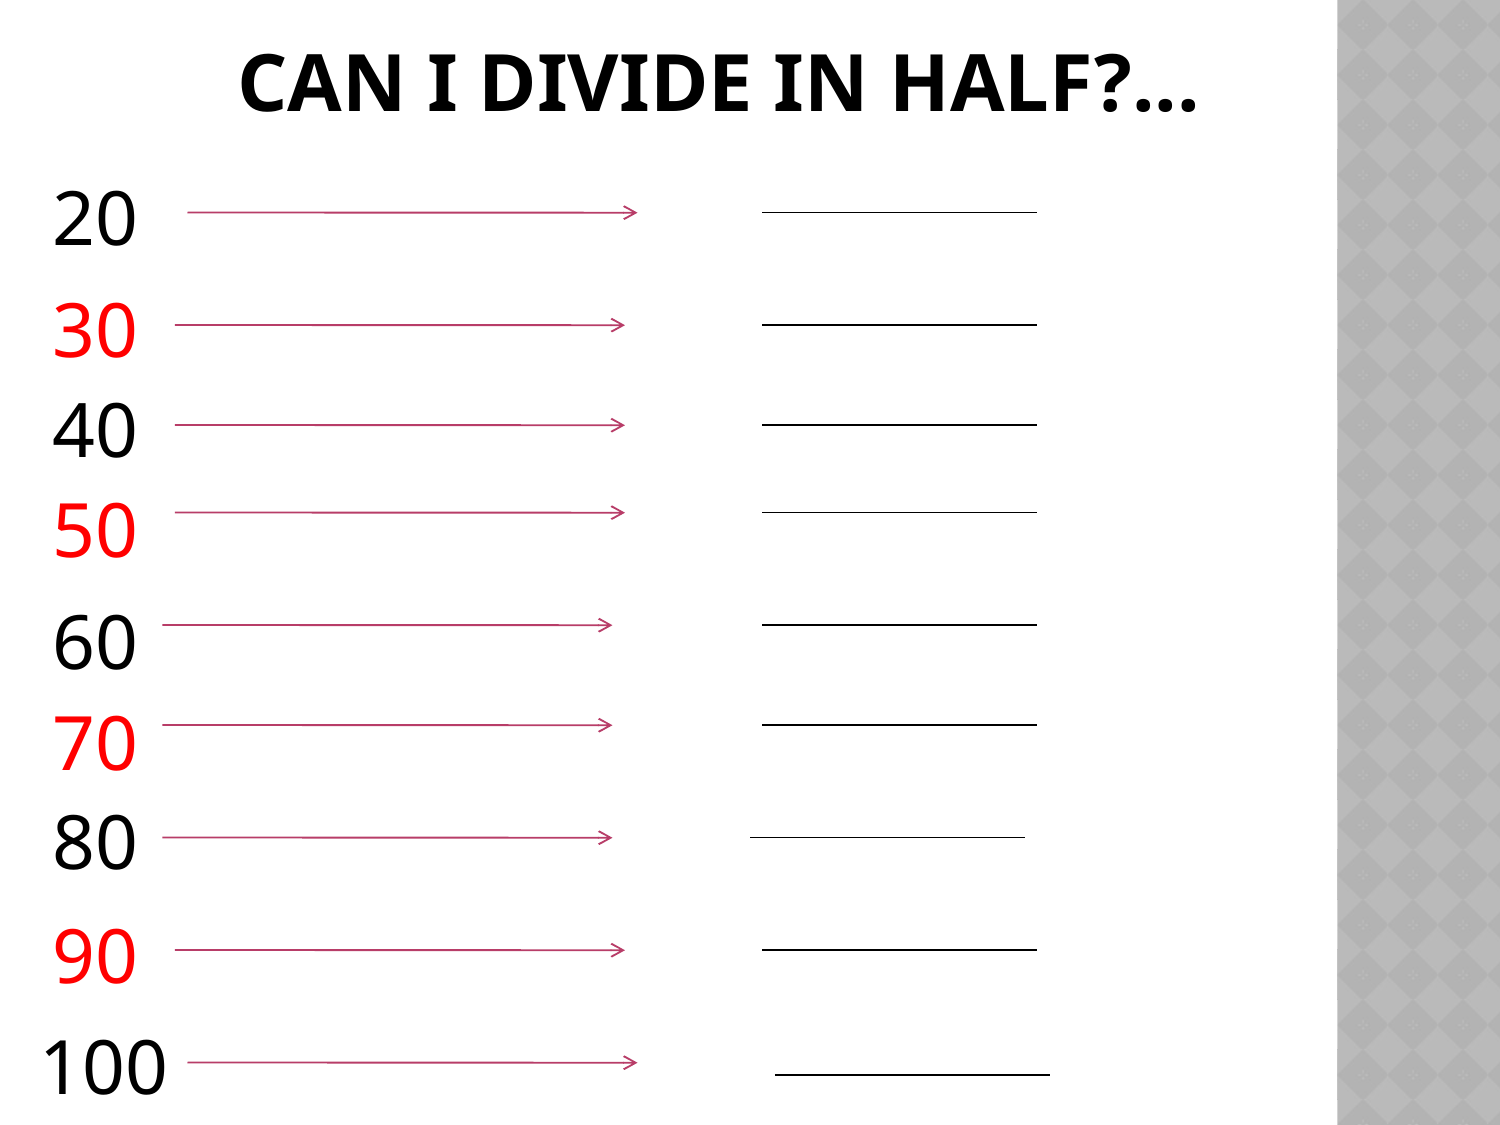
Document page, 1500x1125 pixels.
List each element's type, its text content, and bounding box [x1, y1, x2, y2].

text_box 70 [37, 687, 175, 799]
text_box 30 [37, 275, 175, 386]
list 20 [37, 162, 176, 274]
text_box 90 [37, 901, 175, 1013]
text_box 40 [37, 386, 175, 474]
text_box 100 [24, 1012, 225, 1100]
text_box 50 [37, 474, 175, 586]
title Can I divide in half?... [125, 12, 1313, 128]
text_box 80 [37, 799, 175, 899]
text_box 60 [37, 587, 175, 687]
